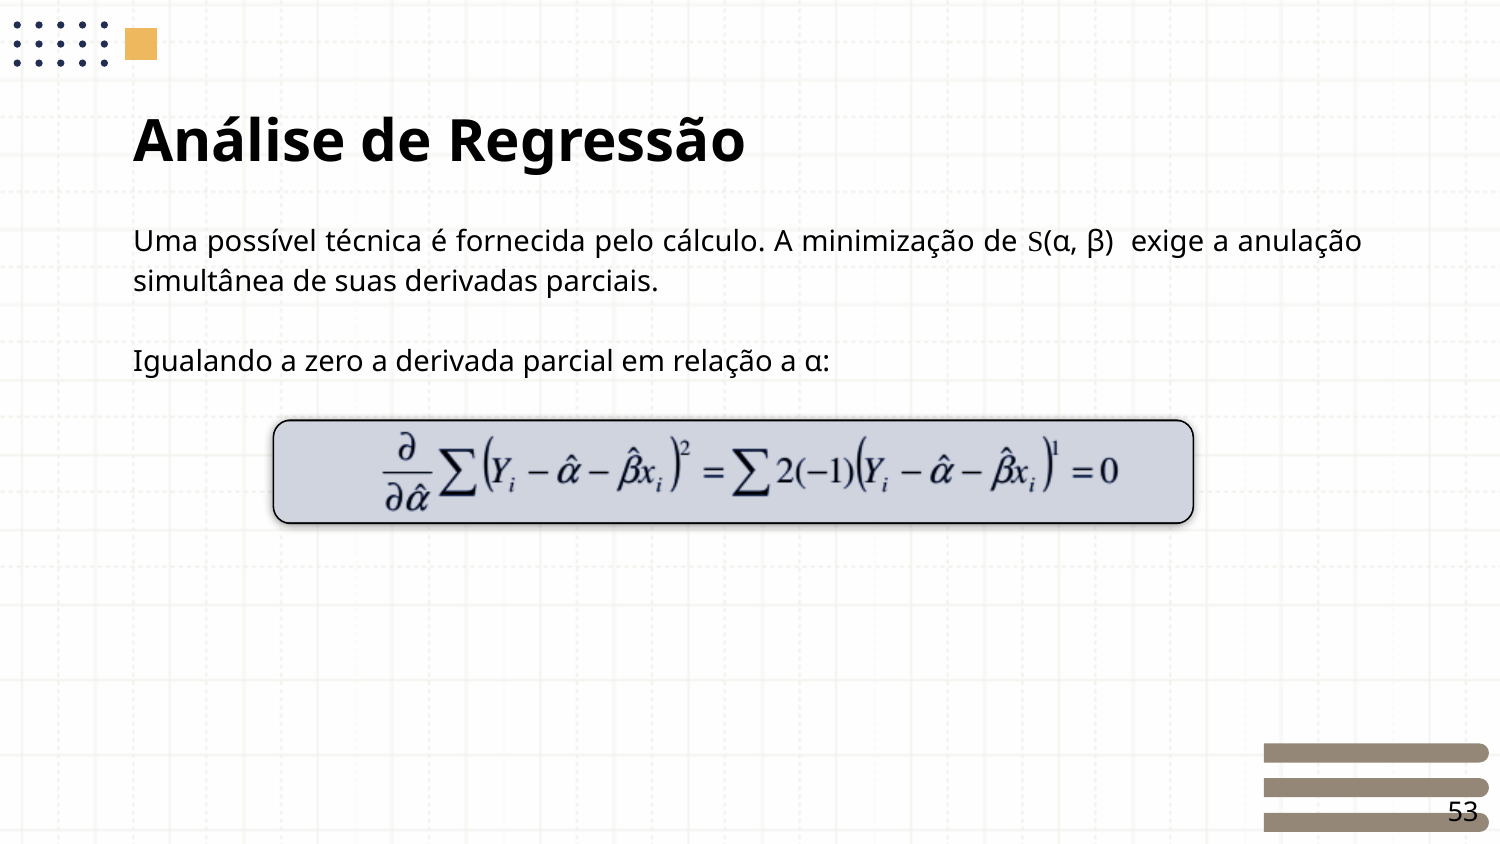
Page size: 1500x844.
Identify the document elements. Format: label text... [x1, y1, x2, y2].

picture [273, 419, 1194, 524]
subtitle Uma possível técnica é fornecida pelo cálculo. A minimização de S(α, β) exige a anulação simultânea de suas derivadas parciais. Igualando a zero a derivada parcial em relação a α: [118, 201, 1378, 718]
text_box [1263, 743, 1490, 833]
slide_number ‹#› [1403, 779, 1494, 844]
title Análise de Regressão [118, 88, 801, 201]
